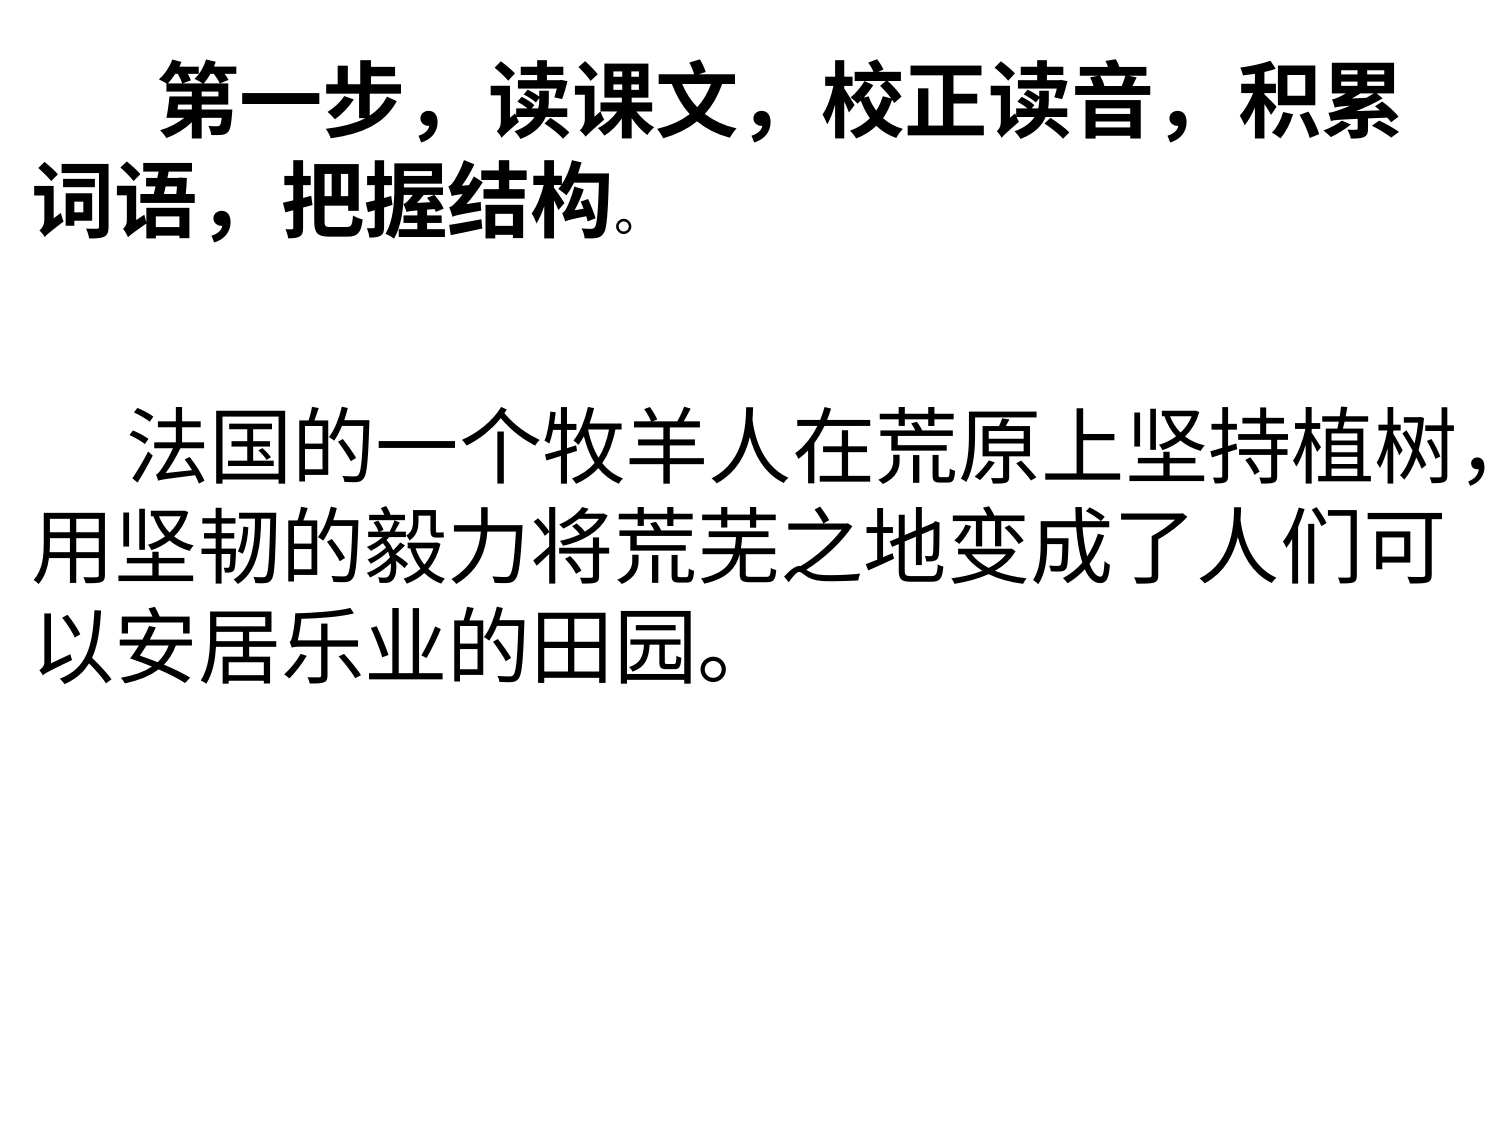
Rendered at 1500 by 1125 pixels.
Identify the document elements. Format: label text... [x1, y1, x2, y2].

text_box 第一步，读课文，校正读音，积累词语，把握结构。 [16, 40, 1471, 356]
text_box 法国的一个牧羊人在荒原上坚持植树，用坚韧的毅力将荒芜之地变成了人们可以安居乐业的田园。 [16, 387, 1497, 702]
